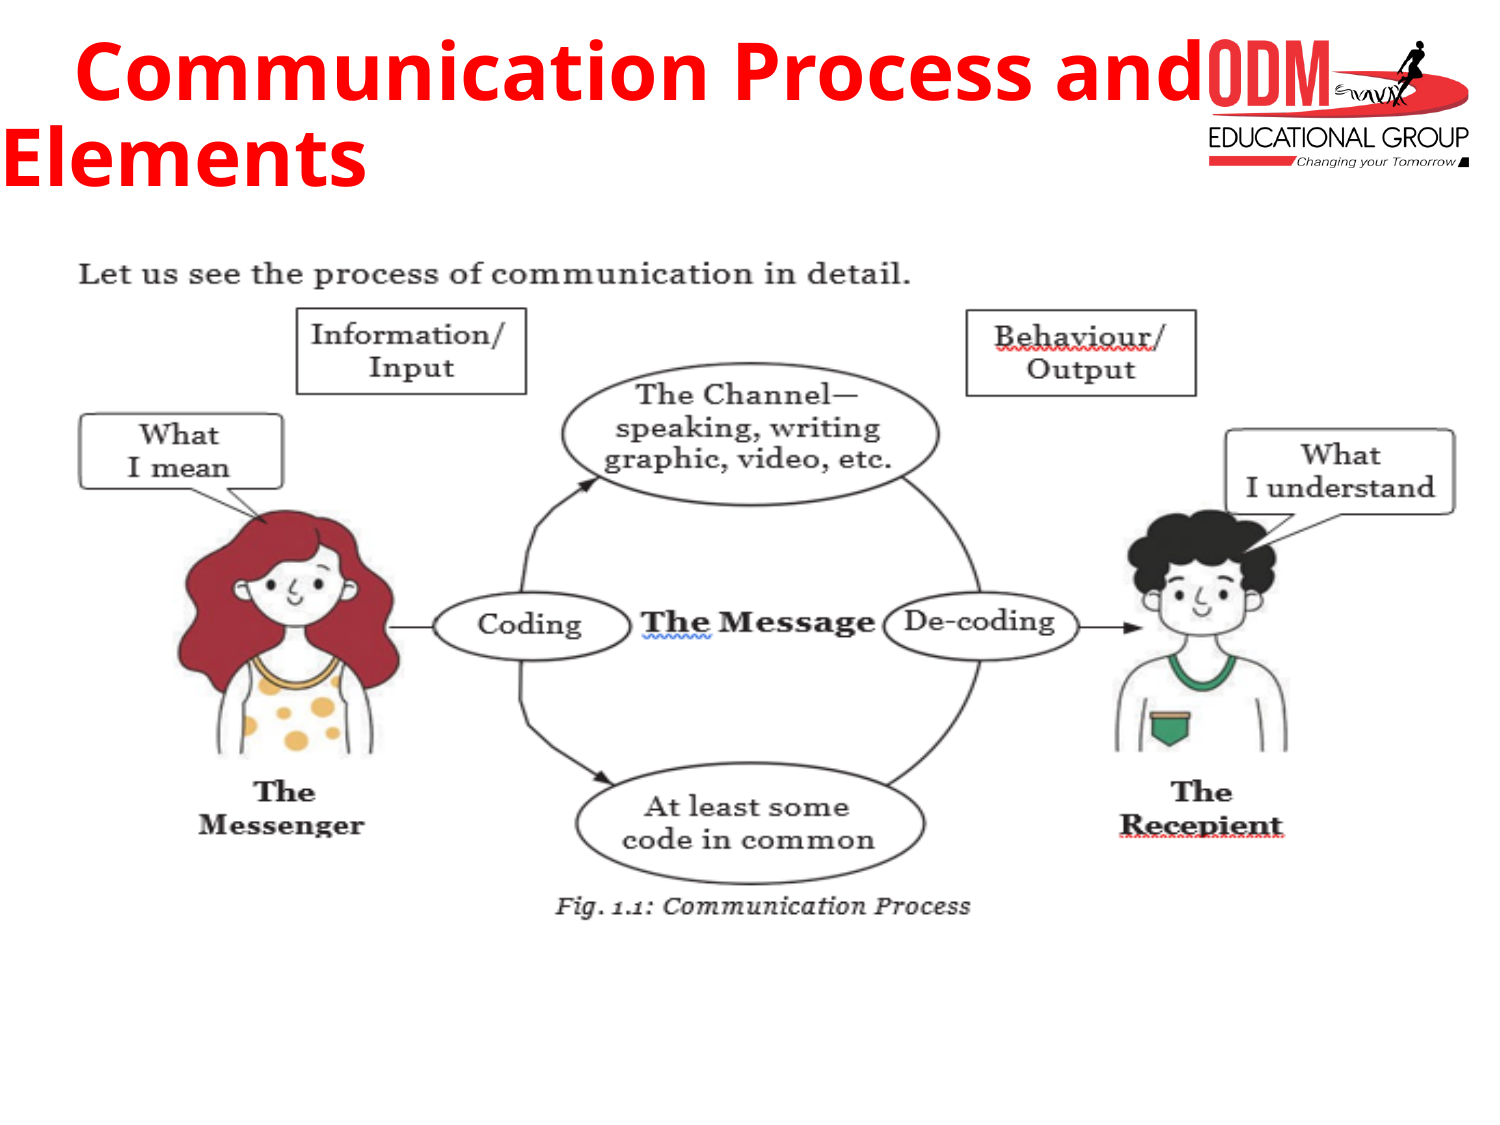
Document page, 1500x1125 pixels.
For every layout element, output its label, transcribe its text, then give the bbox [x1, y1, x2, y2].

picture [1209, 39, 1469, 168]
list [35, 255, 1500, 933]
title Communication Process and Elements [0, 24, 1308, 212]
